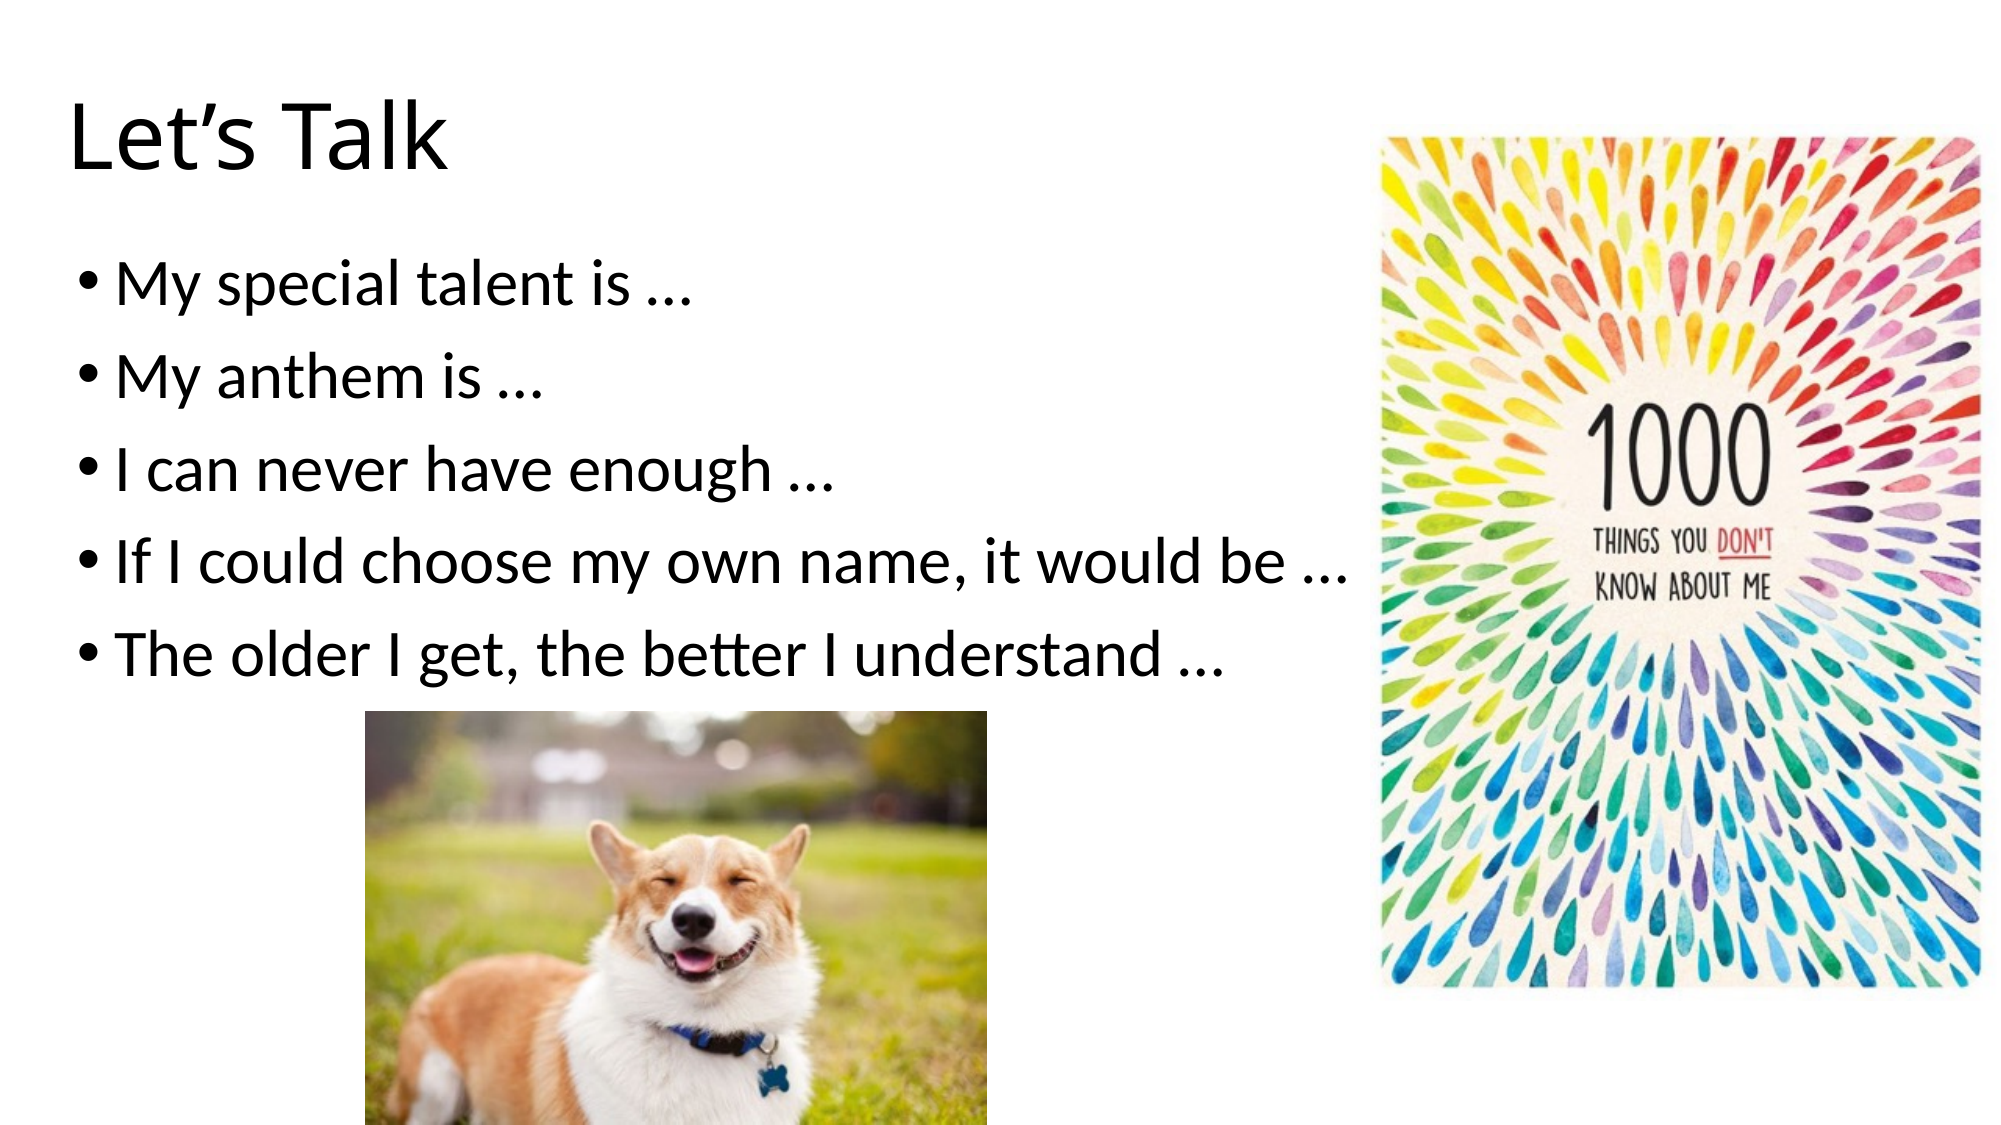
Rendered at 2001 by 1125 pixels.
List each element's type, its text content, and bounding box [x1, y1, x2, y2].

title Let’s Talk [51, 31, 1777, 249]
picture [1370, 124, 2000, 1001]
picture [365, 711, 987, 1125]
list My special talent is … My anthem is … I can never have enough … If I could choose my own name, it would be … The older I get, the better I understand … [61, 240, 1370, 954]
